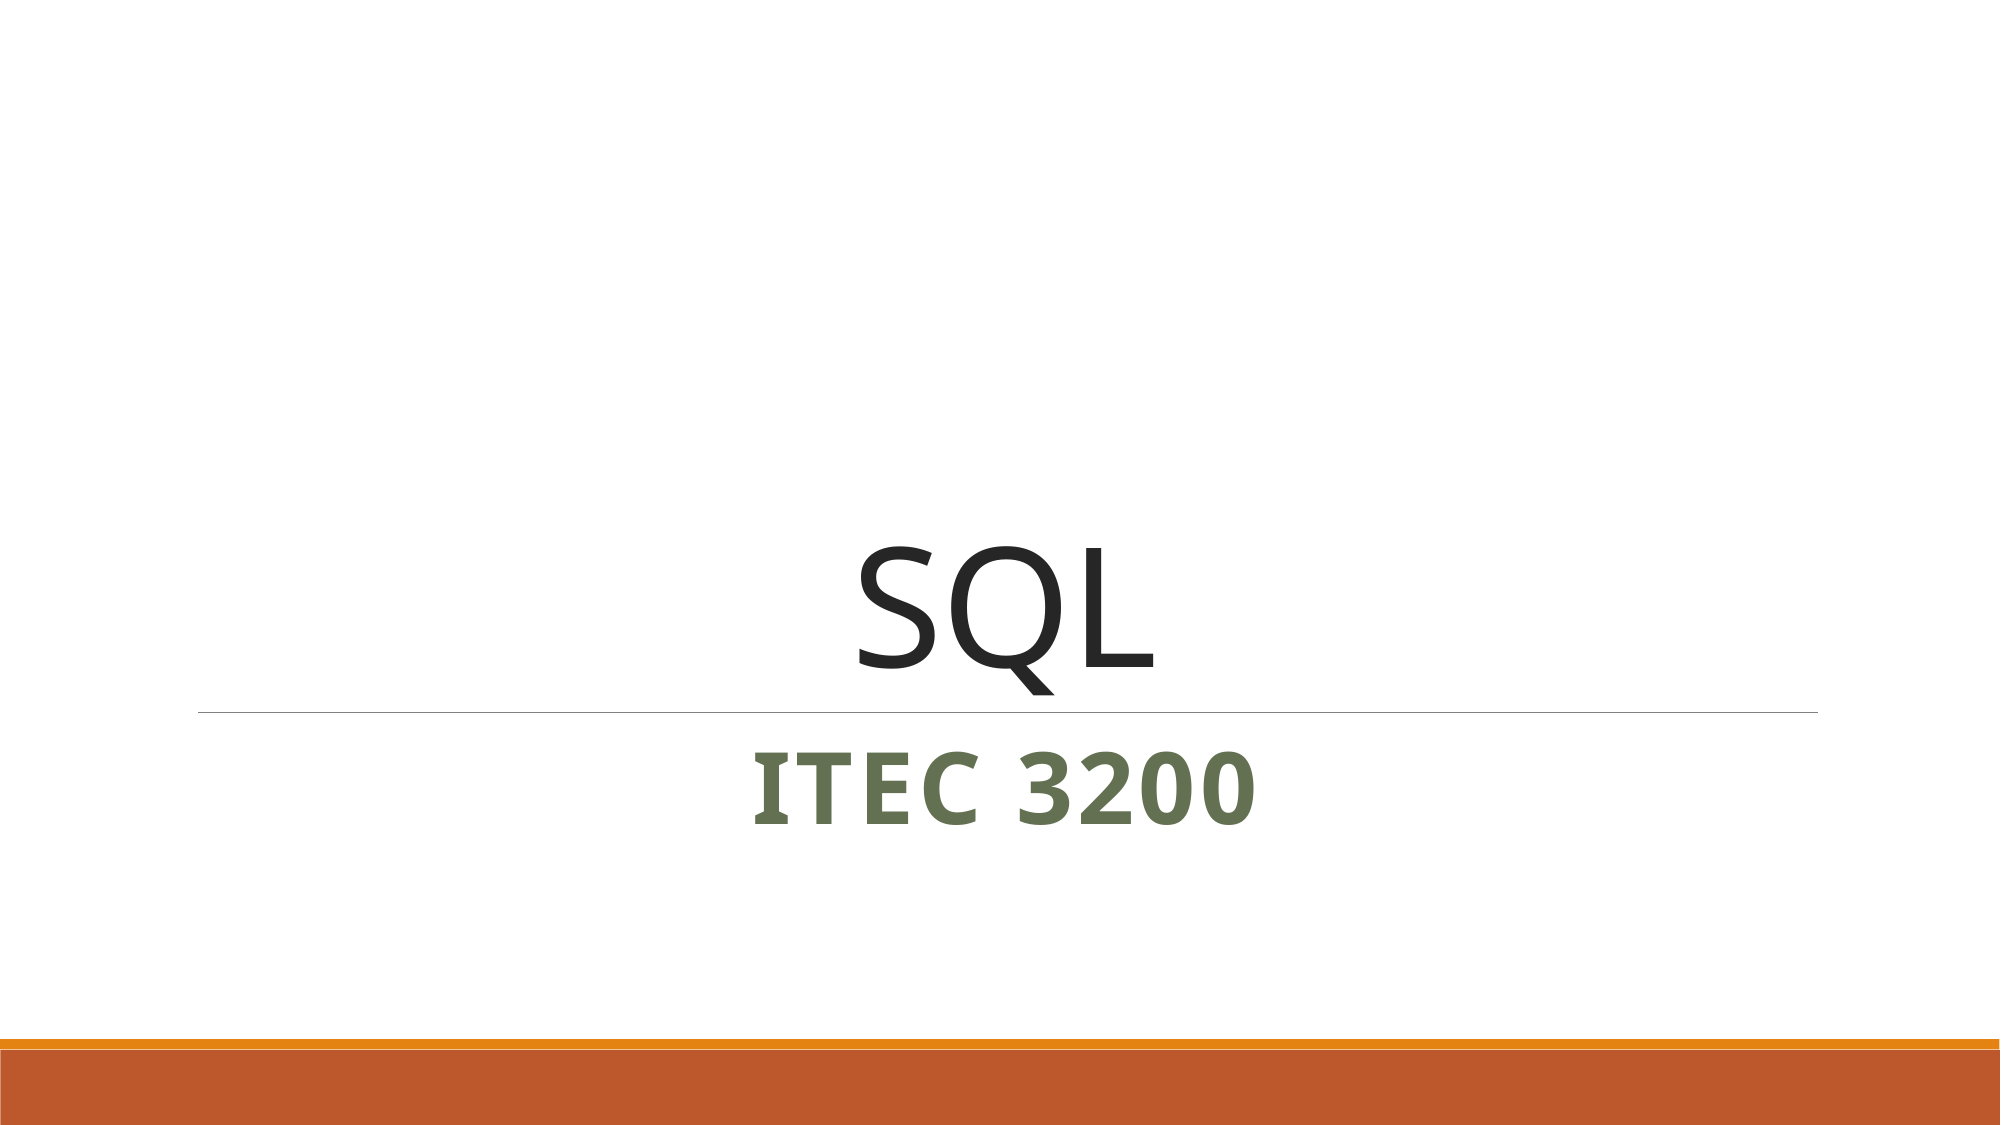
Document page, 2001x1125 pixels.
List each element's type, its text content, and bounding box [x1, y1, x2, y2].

title SQL [180, 124, 1830, 710]
subtitle ITEC 3200 [180, 730, 1831, 919]
